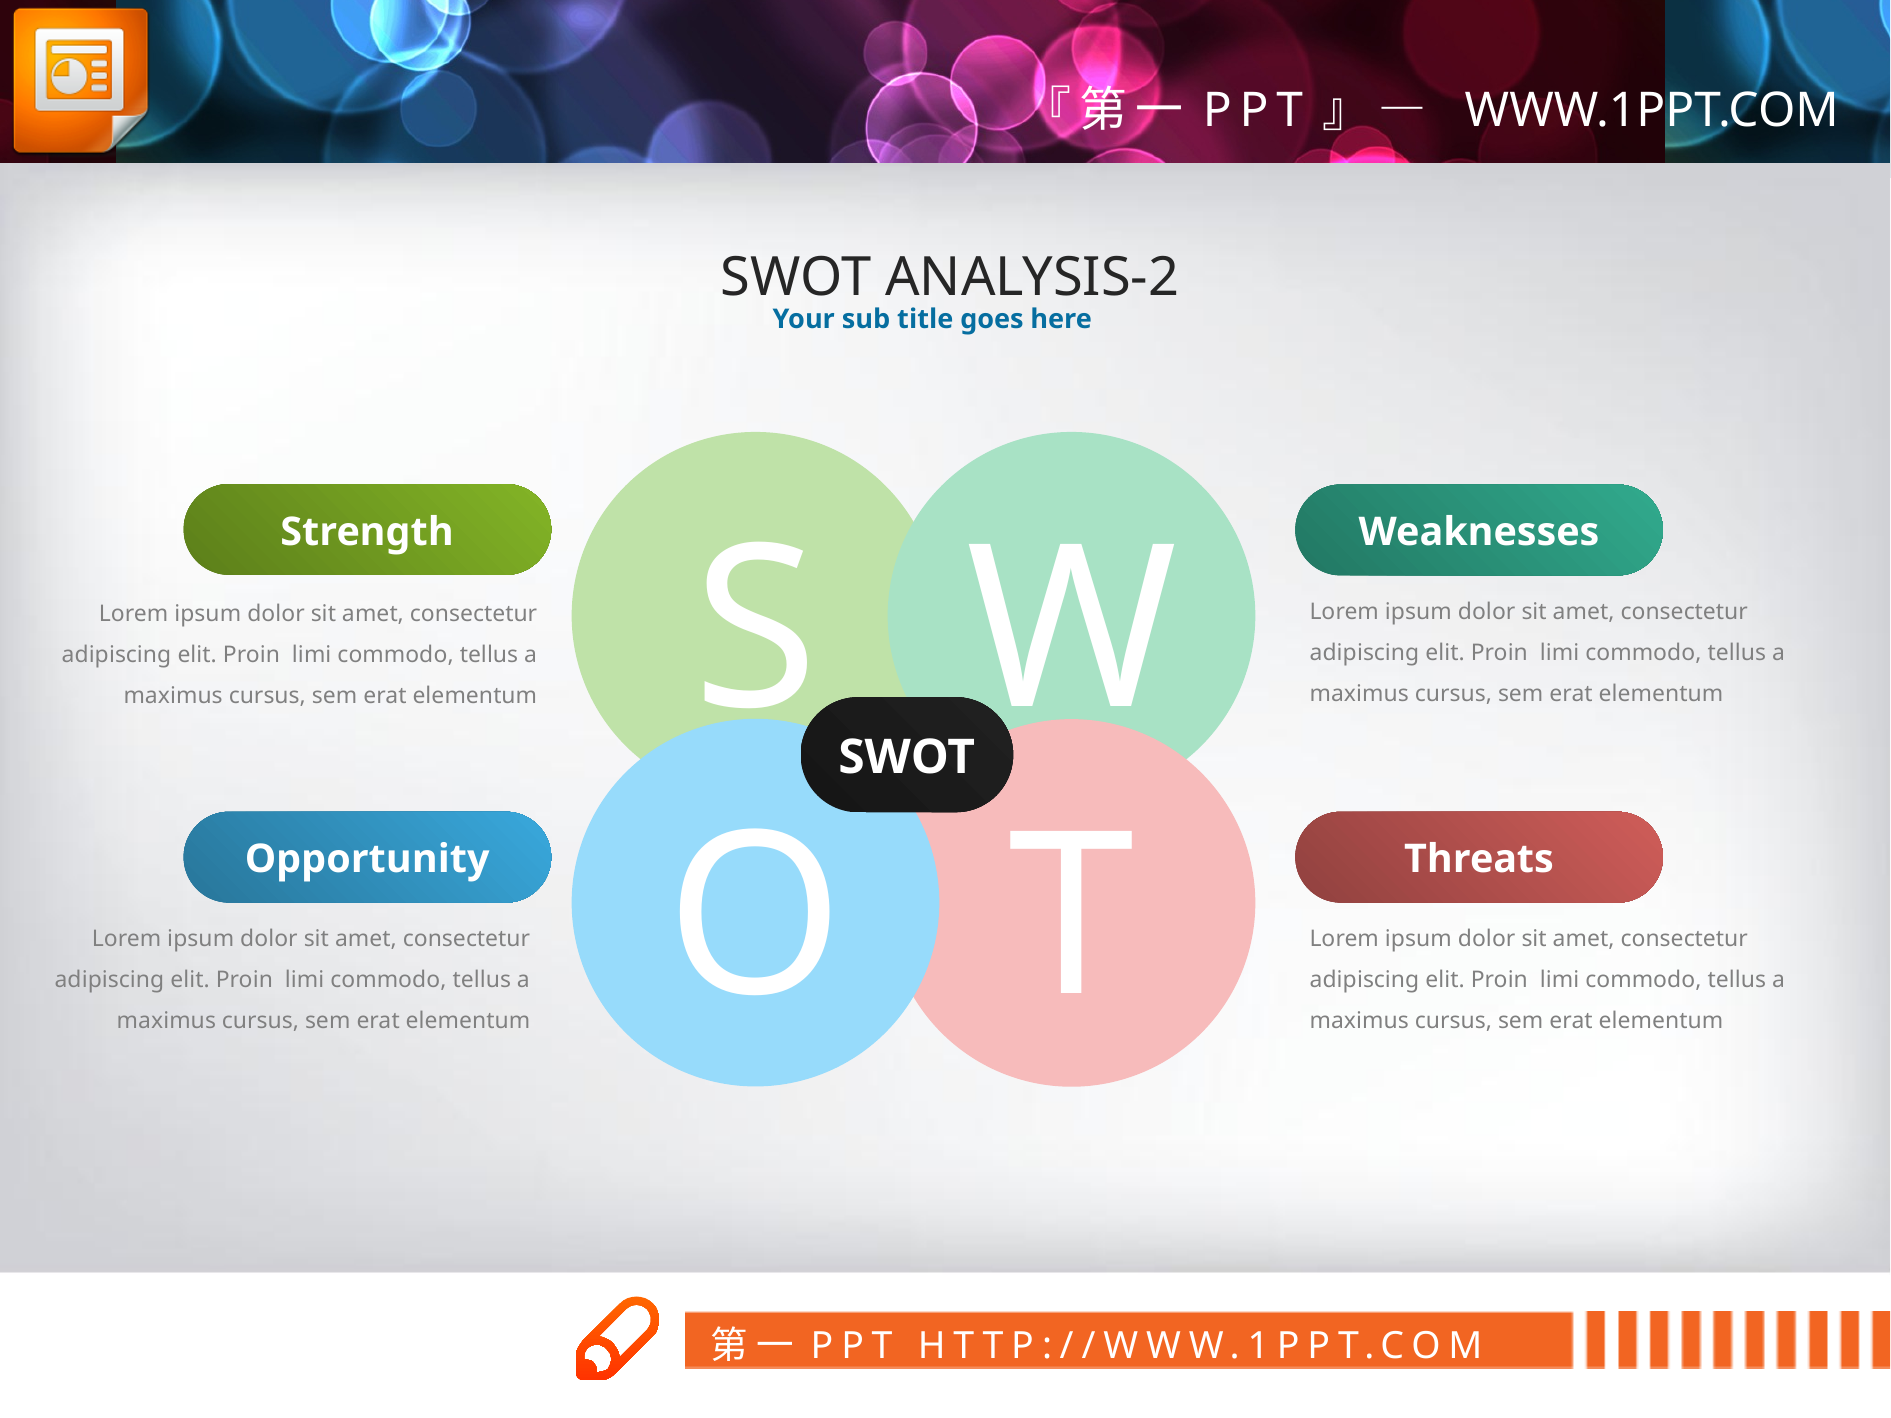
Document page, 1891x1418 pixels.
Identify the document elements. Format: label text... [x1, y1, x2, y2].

text_box Lorem ipsum dolor sit amet, consectetur adipiscing elit. Proin limi commodo, tellus a maximus cursus, sem erat elementum [0, 577, 552, 716]
text_box SWOT ANALYSIS-2 [545, 234, 1356, 314]
picture [0, 0, 1891, 1275]
text_box Lorem ipsum dolor sit amet, consectetur adipiscing elit. Proin limi commodo, tellus a maximus cursus, sem erat elementum [0, 902, 545, 1041]
text_box S [571, 431, 913, 759]
text_box Lorem ipsum dolor sit amet, consectetur adipiscing elit. Proin limi commodo, tellus a maximus cursus, sem erat elementum [1295, 902, 1848, 1041]
text_box W [887, 431, 1256, 759]
picture [685, 1311, 1891, 1369]
text_box Strength [183, 484, 552, 575]
text_box SWOT [800, 697, 1014, 813]
text_box Lorem ipsum dolor sit amet, consectetur adipiscing elit. Proin limi commodo, tellus a maximus cursus, sem erat elementum [1295, 575, 1848, 713]
text_box Threats [1295, 811, 1663, 902]
text_box Your sub title goes here [758, 294, 1107, 341]
text_box Opportunity [183, 811, 552, 902]
text_box Weaknesses [1295, 484, 1663, 575]
text_box T [914, 719, 1256, 1087]
text_box O [571, 718, 940, 1087]
